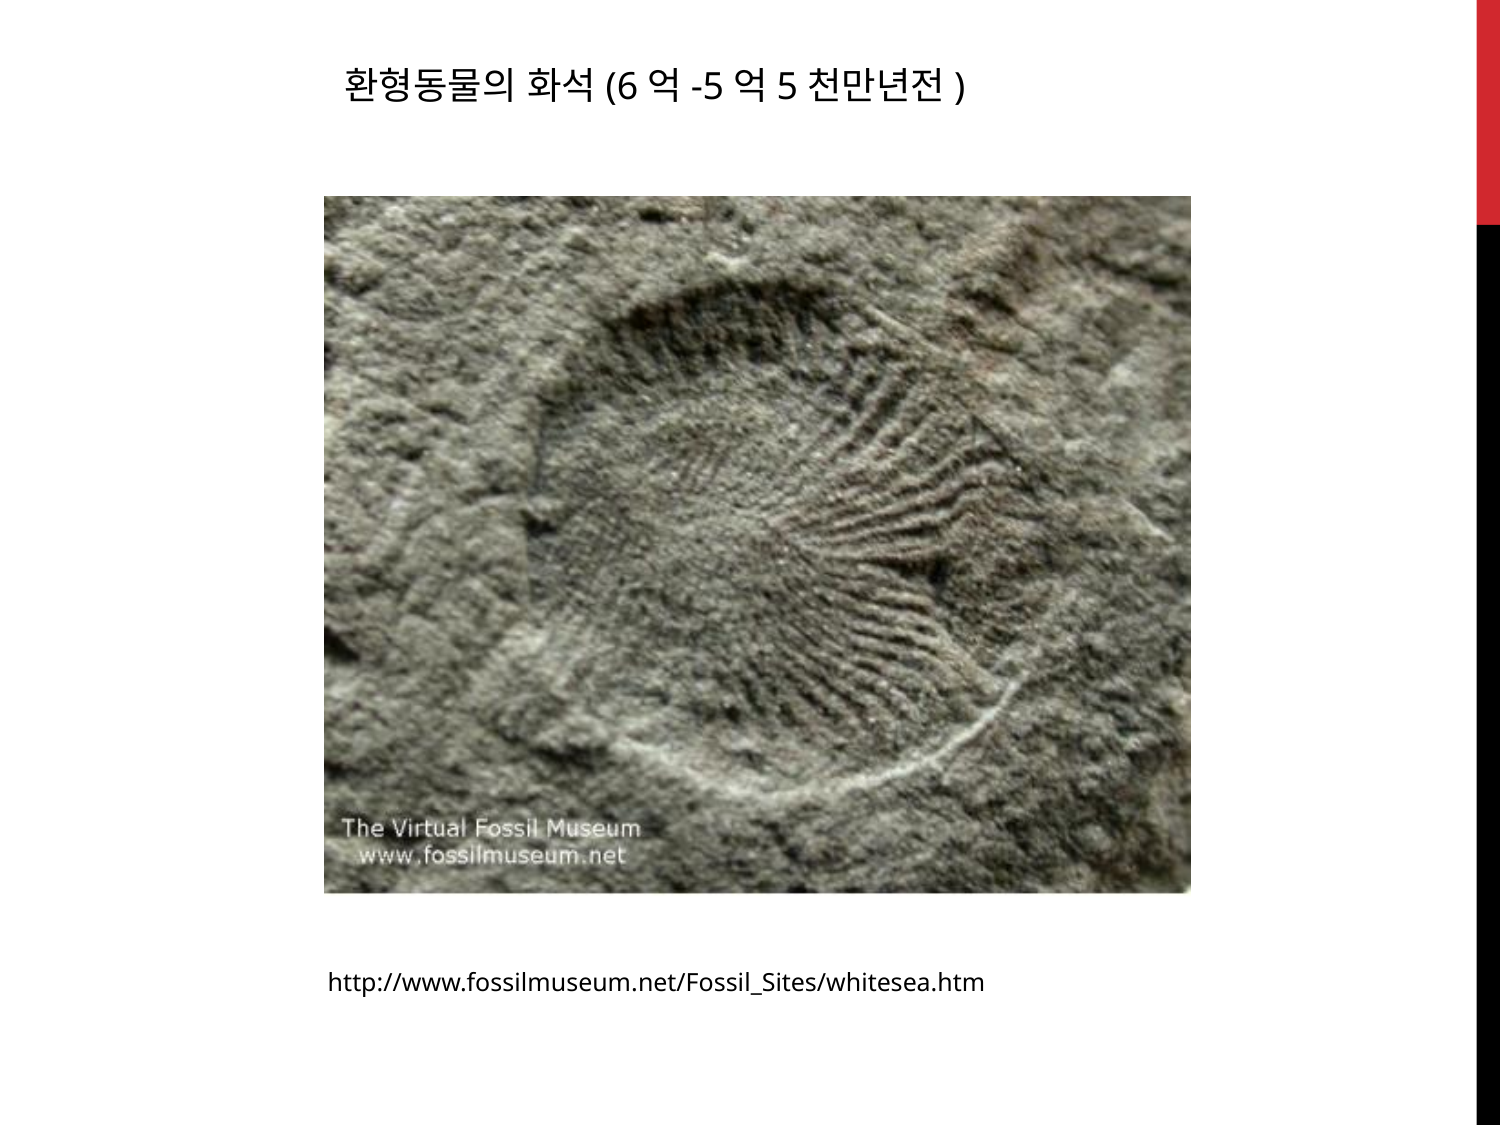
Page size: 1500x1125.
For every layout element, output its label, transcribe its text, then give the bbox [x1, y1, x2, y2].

picture [324, 195, 1192, 901]
text_box http://www.fossilmuseum.net/Fossil_Sites/whitesea.htm [312, 958, 1063, 1004]
text_box 환형동물의 화석(6억-5억5천만년전) [329, 54, 981, 115]
